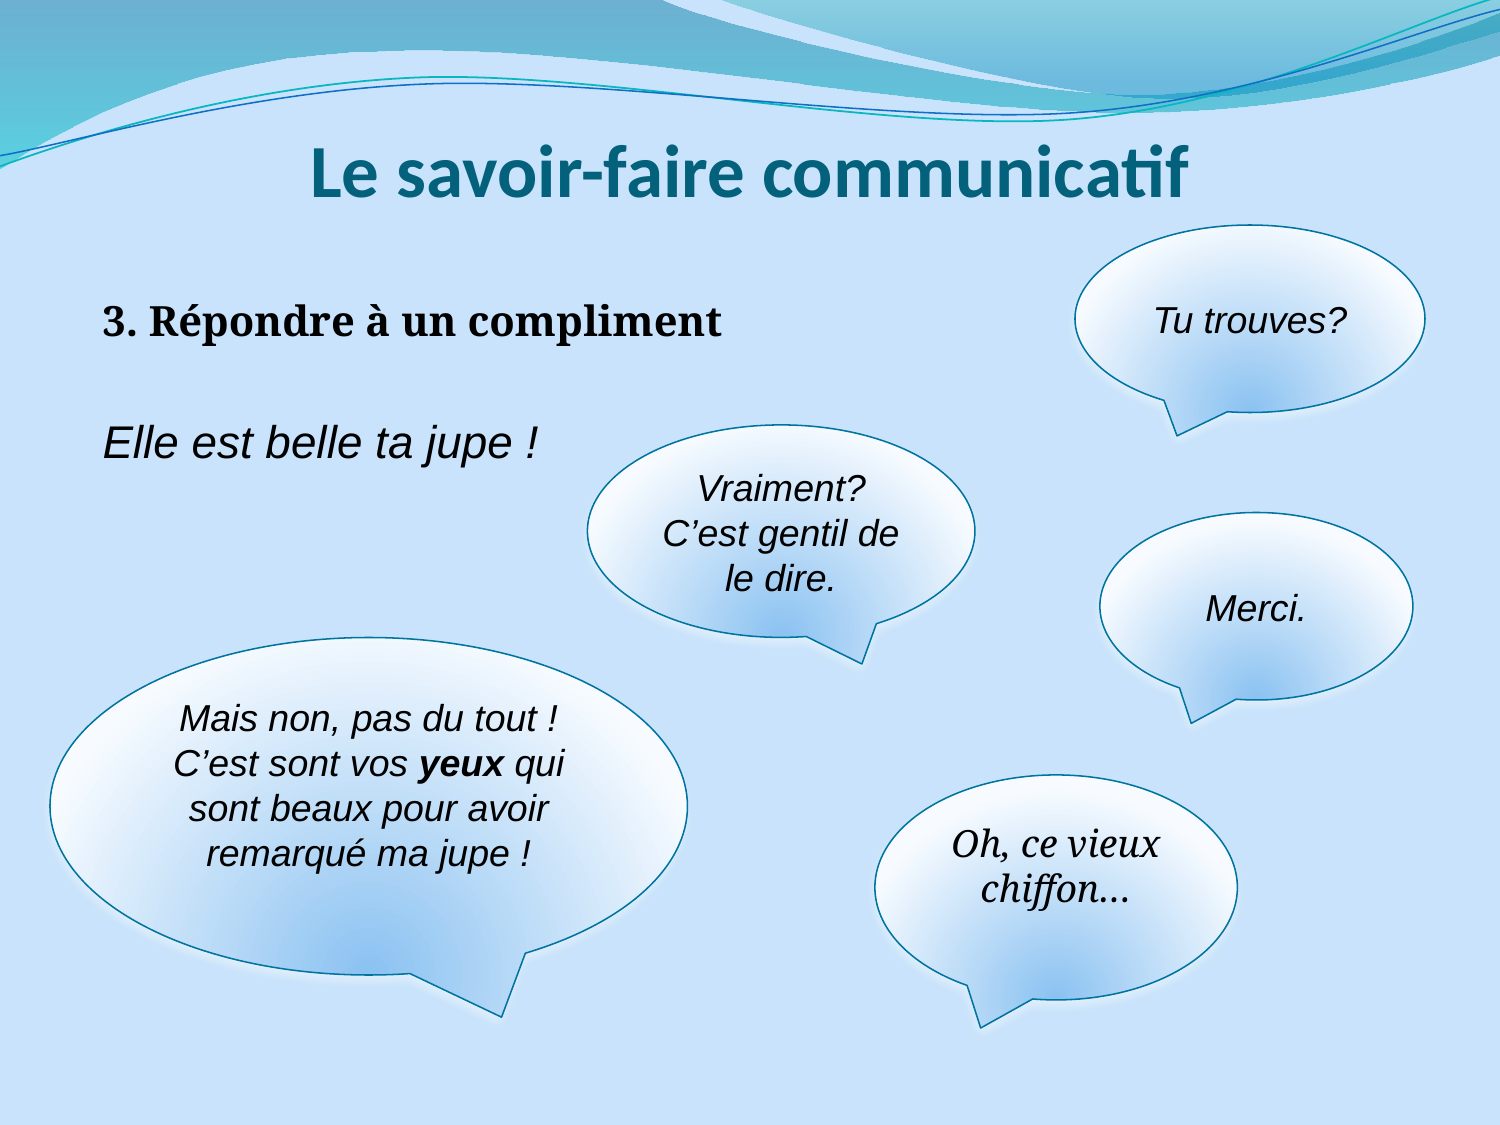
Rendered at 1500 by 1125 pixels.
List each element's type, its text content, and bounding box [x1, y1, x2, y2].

text_box Mais non, pas du tout ! C’est sont vos yeux qui sont beaux pour avoir remarqué ma jupe ! [49, 636, 689, 1018]
text_box Tu trouves? [1074, 224, 1426, 437]
text_box Oh, ce vieux chiffon… [874, 774, 1239, 1029]
text_box Vraiment? C’est gentil de le dire. [586, 424, 976, 665]
list 3. Répondre à un compliment Elle est belle ta jupe ! [87, 112, 1376, 276]
text_box Merci. [1099, 511, 1414, 725]
title Le savoir-faire communicatif [74, 74, 1426, 213]
